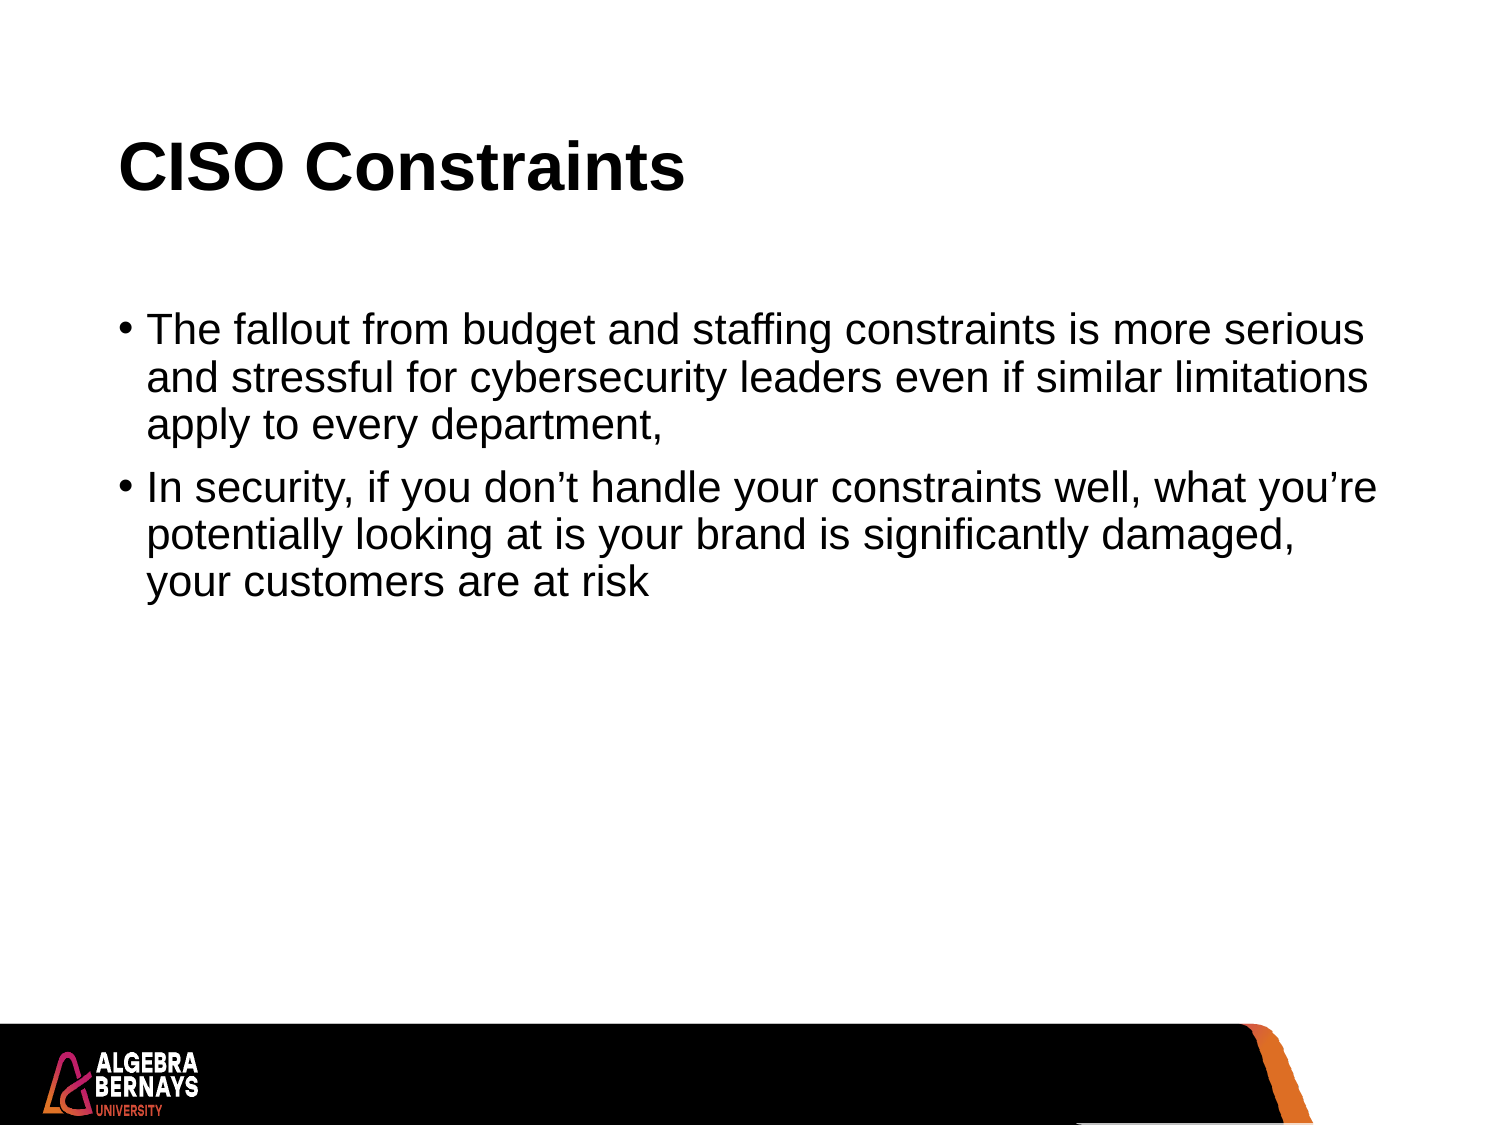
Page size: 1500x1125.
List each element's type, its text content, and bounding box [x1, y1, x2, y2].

list The fallout from budget and staffing constraints is more serious and stressful for cybersecurity leaders even if similar limitations apply to every department, In security, if you don’t handle your constraints well, what you’re potentially looking at is your brand is significantly damaged, your customers are at risk [103, 299, 1397, 1014]
title CISO Constraints [103, 59, 1397, 278]
picture [0, 1023, 1468, 1125]
